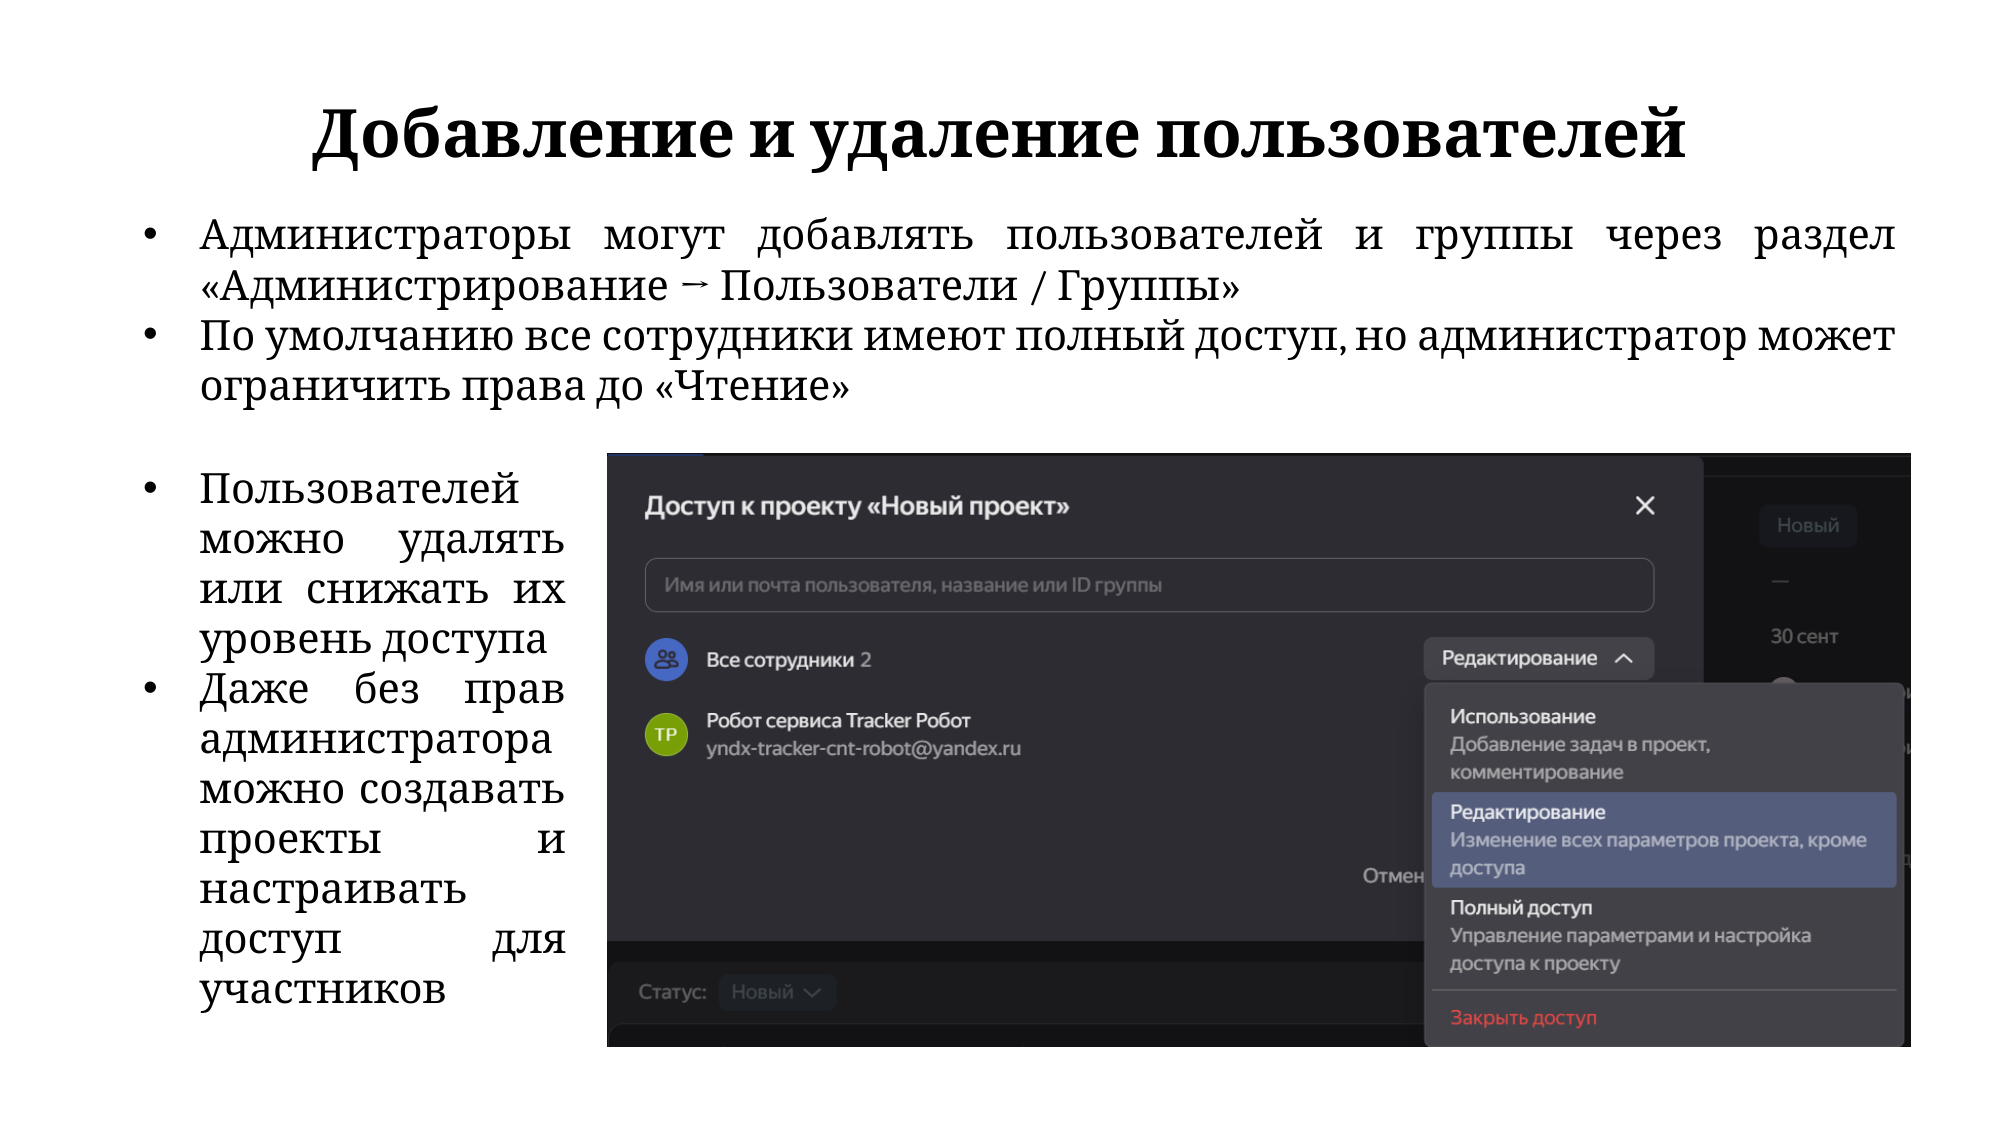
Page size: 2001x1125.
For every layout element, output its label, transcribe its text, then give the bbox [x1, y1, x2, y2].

text_box Администраторы могут добавлять пользователей и группы через раздел «Администрирование → Пользователи / Группы» По умолчанию все сотрудники имеют полный доступ, но администратор может ограничить права до «Чтение» [128, 201, 1911, 416]
text_box Пользователей можно удалять или снижать их уровень доступа Даже без прав администратора можно создавать проекты и настраивать доступ для участников [128, 454, 581, 1020]
picture [606, 453, 1912, 1047]
title Добавление и удаление пользователей [89, 78, 1911, 193]
